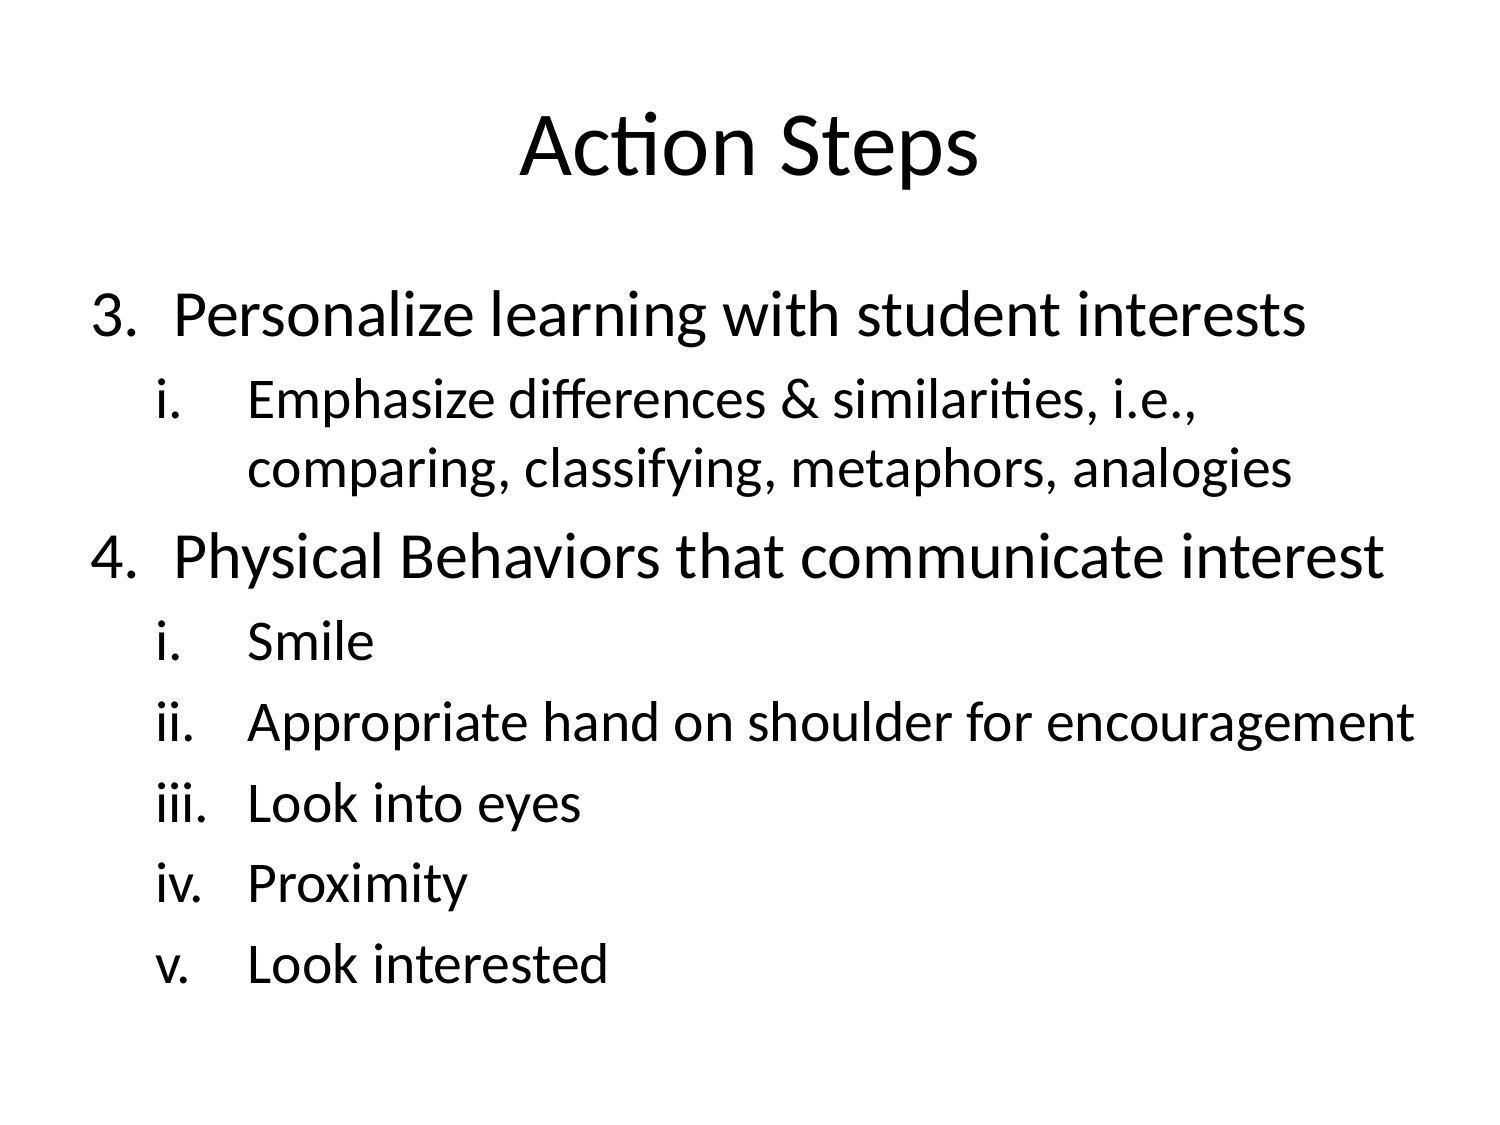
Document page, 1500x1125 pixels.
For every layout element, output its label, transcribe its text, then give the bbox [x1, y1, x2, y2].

list Personalize learning with student interests Emphasize differences & similarities, i.e., comparing, classifying, metaphors, analogies Physical Behaviors that communicate interest Smile Appropriate hand on shoulder for encouragement Look into eyes Proximity Look interested [75, 262, 1450, 1005]
title Action Steps [75, 45, 1425, 233]
